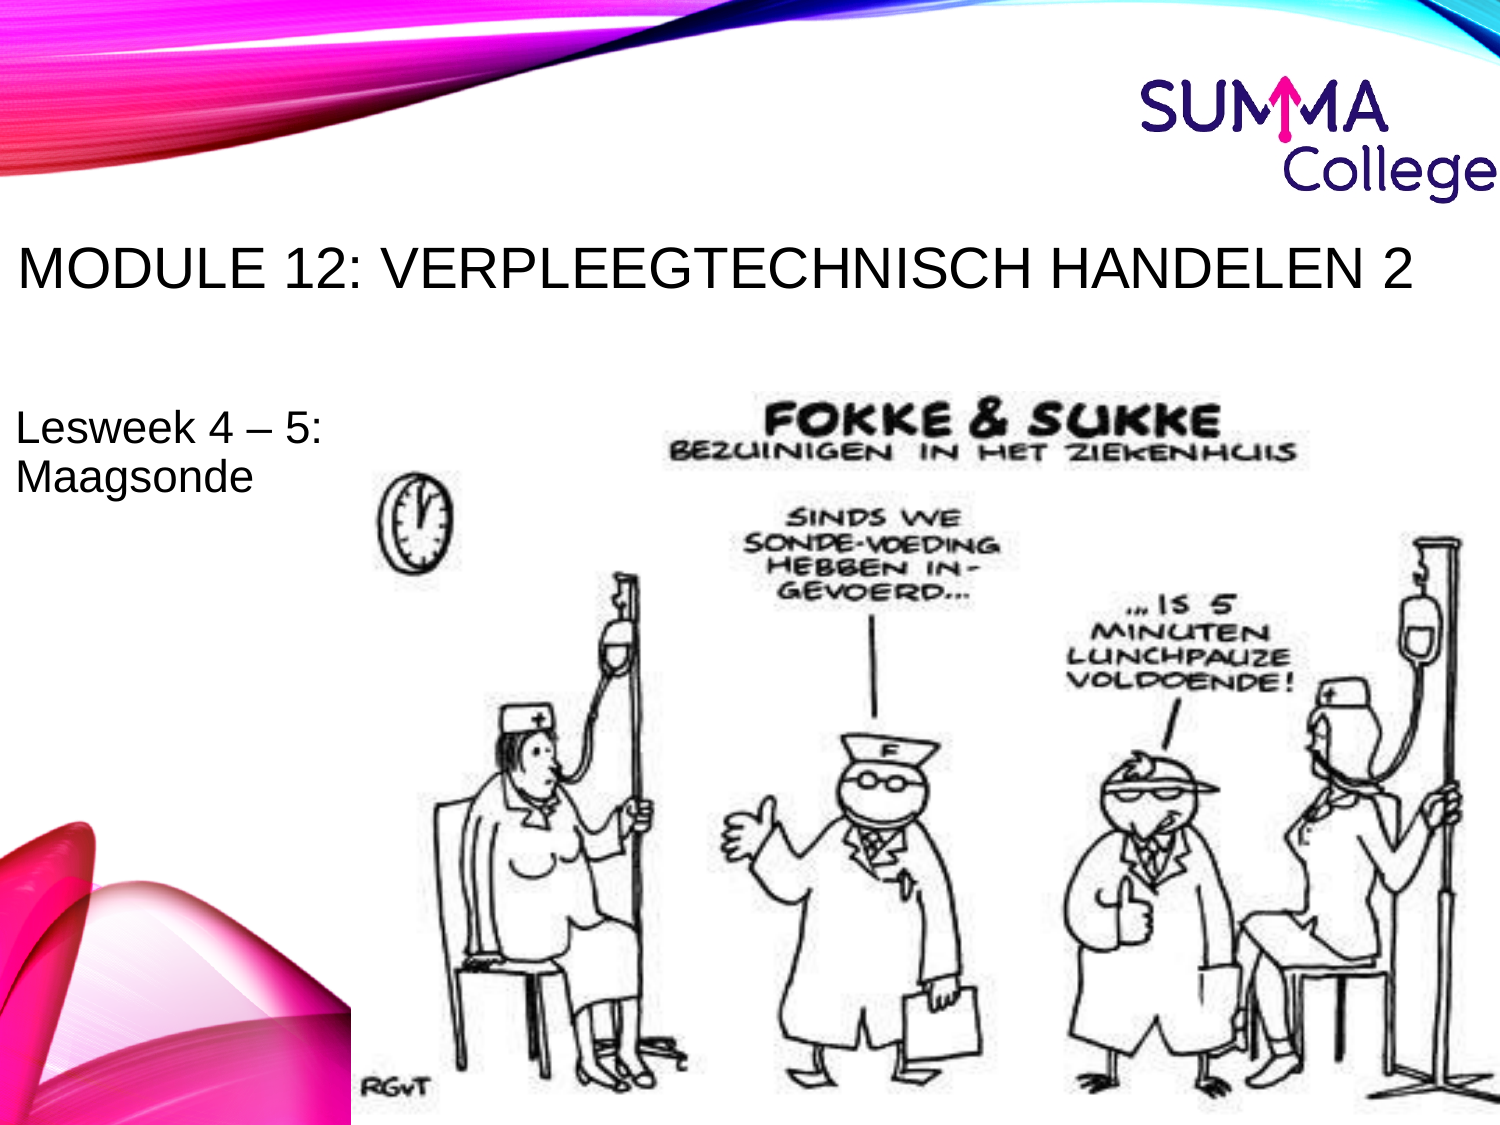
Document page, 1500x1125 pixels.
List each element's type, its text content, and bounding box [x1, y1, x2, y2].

picture [0, 0, 1500, 204]
title Module 12: verpleegtechnisch handelen 2 [0, 172, 1500, 309]
subtitle Lesweek 4 – 5: Maagsonde [0, 396, 350, 588]
picture [0, 391, 1500, 1125]
